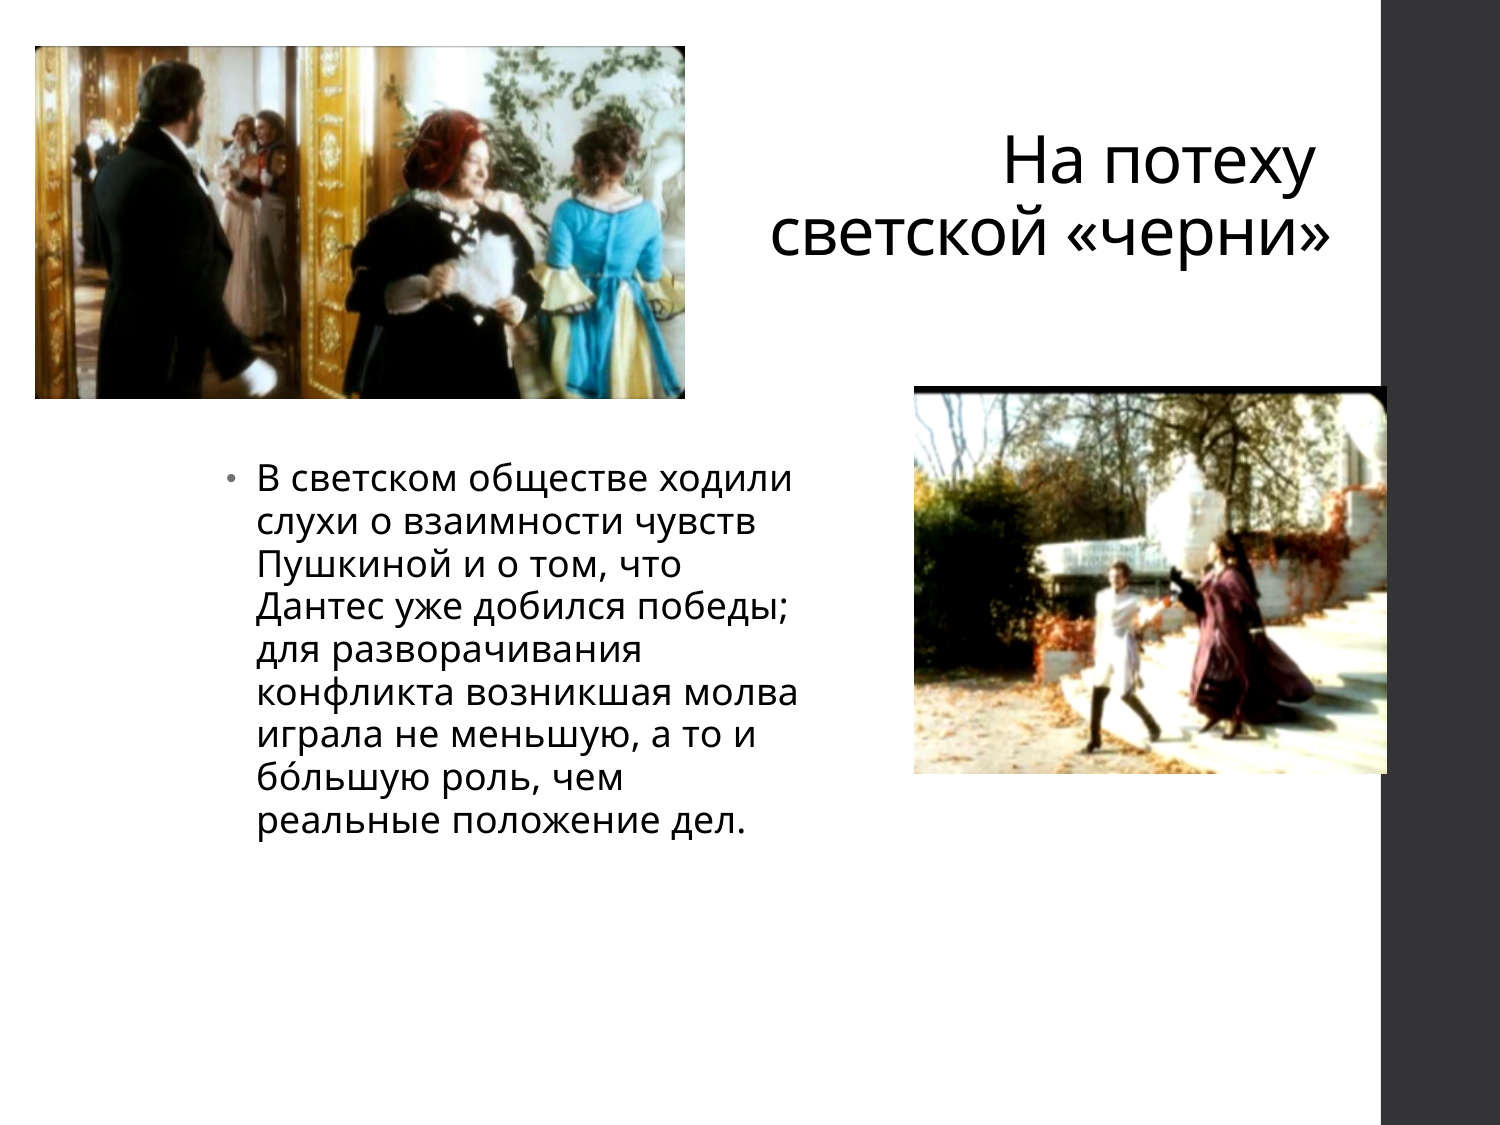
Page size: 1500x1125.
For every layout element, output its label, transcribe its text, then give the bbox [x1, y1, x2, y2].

title На потеху светской «черни» [691, 60, 1348, 278]
list В светском обществе ходили слухи о взаимности чувств Пушкиной и о том, что Дантес уже добился победы; для разворачивания конфликта возникшая молва играла не меньшую, а то и бо́льшую роль, чем реальные положение дел. [210, 450, 818, 926]
picture [34, 46, 685, 399]
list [913, 386, 1387, 774]
